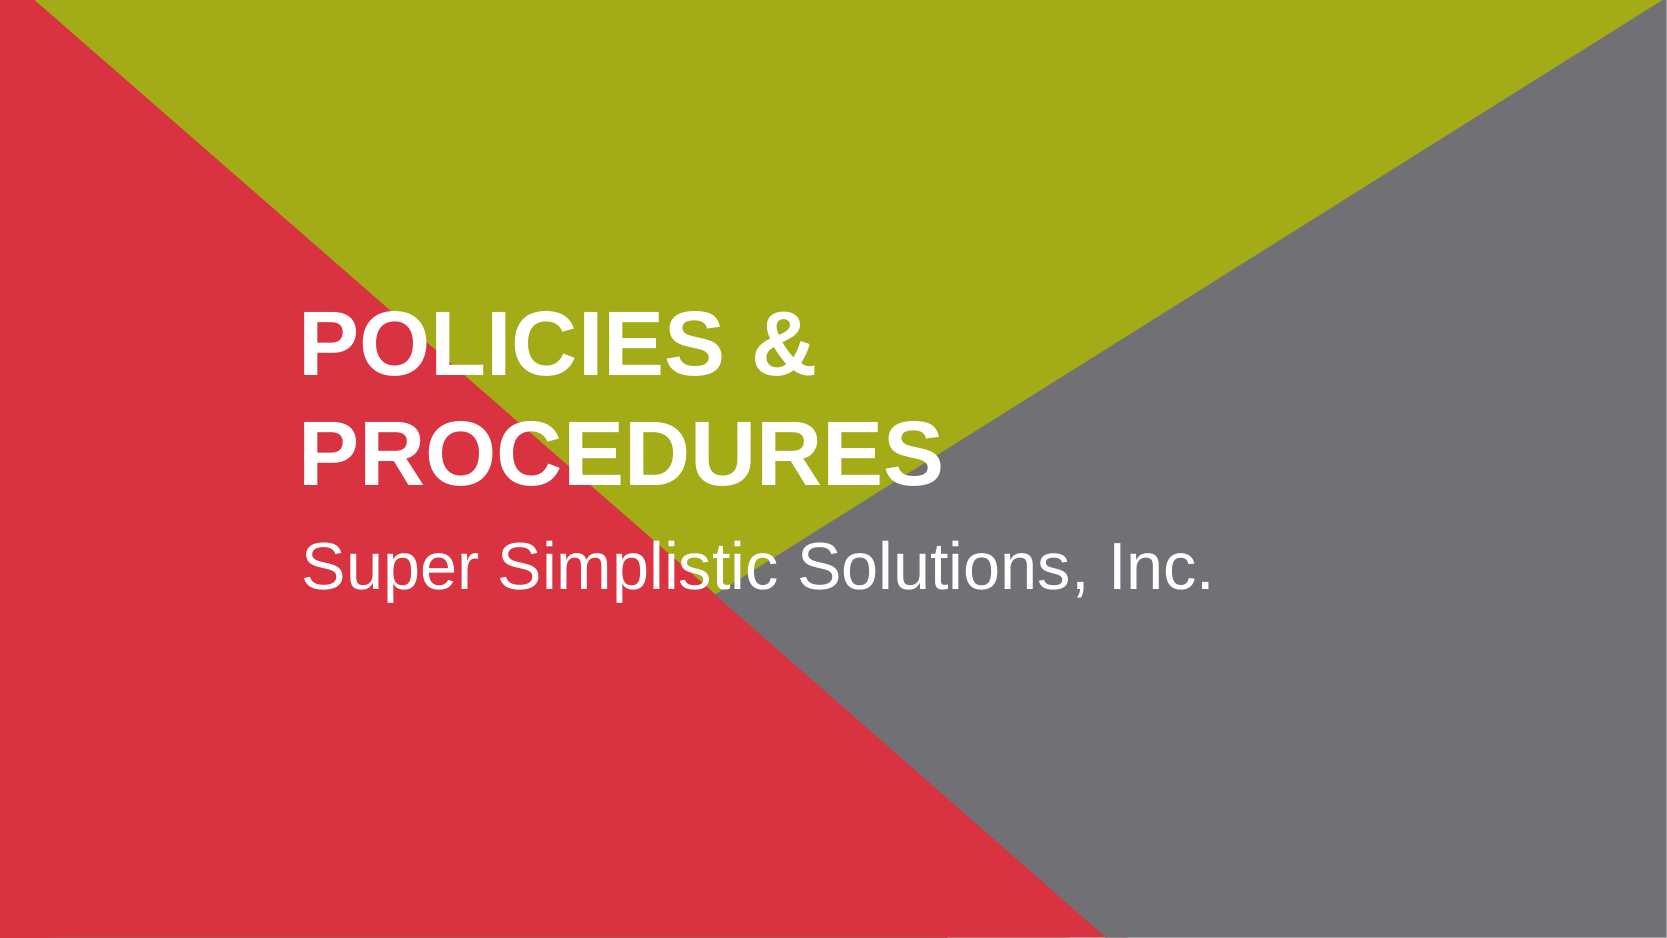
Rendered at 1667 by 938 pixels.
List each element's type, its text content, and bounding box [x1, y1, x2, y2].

subtitle Super Simplistic Solutions, Inc. [286, 515, 1409, 835]
title POLICIES & PROCEDURES [283, 243, 1220, 512]
